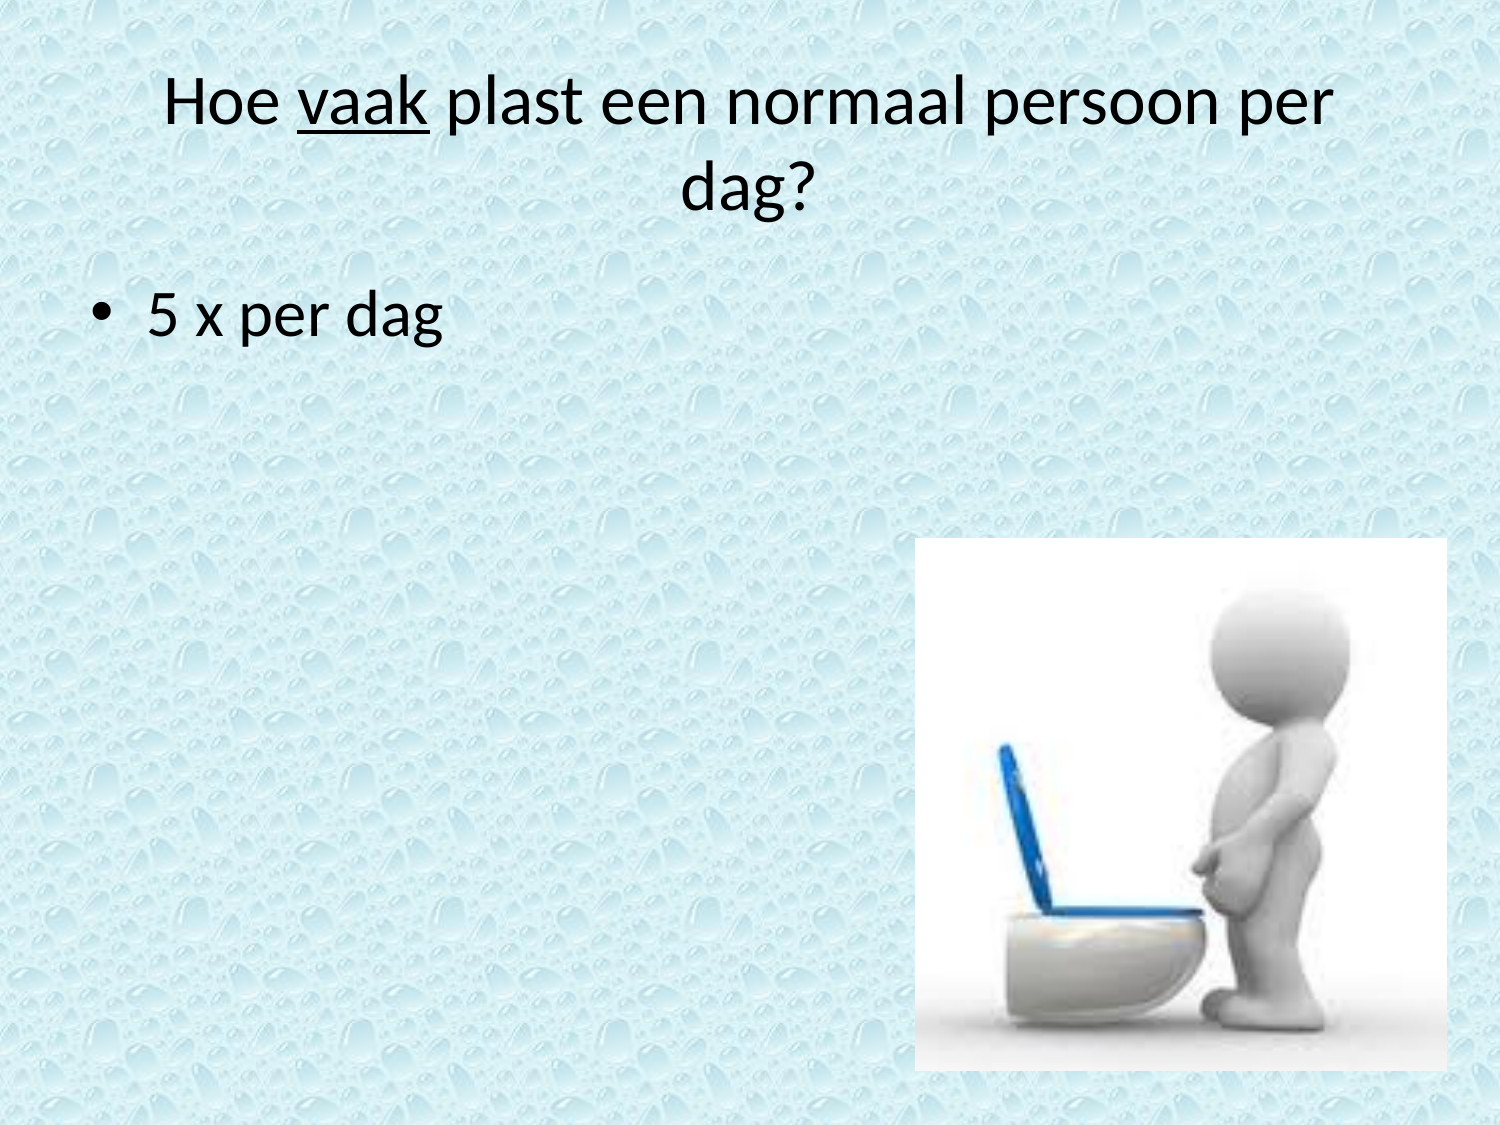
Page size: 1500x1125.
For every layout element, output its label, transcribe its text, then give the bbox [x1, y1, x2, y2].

list 5 x per dag [75, 262, 1425, 1005]
picture [915, 538, 1448, 1071]
title Hoe vaak plast een normaal persoon per dag? [75, 45, 1425, 233]
